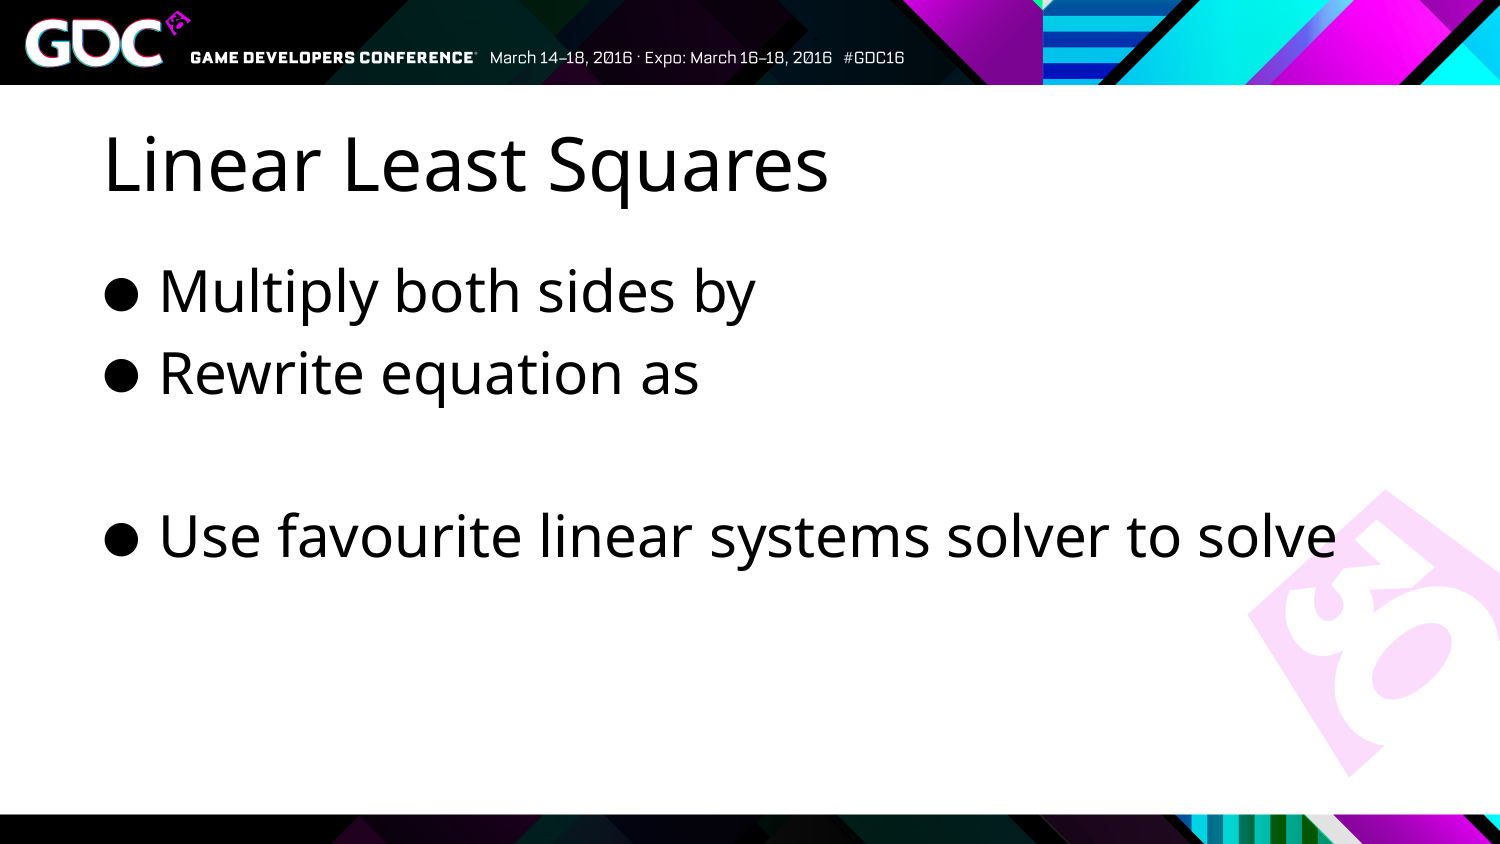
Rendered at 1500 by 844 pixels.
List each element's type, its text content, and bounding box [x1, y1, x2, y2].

title Linear Least Squares [87, 109, 1413, 238]
picture [0, 0, 1500, 844]
